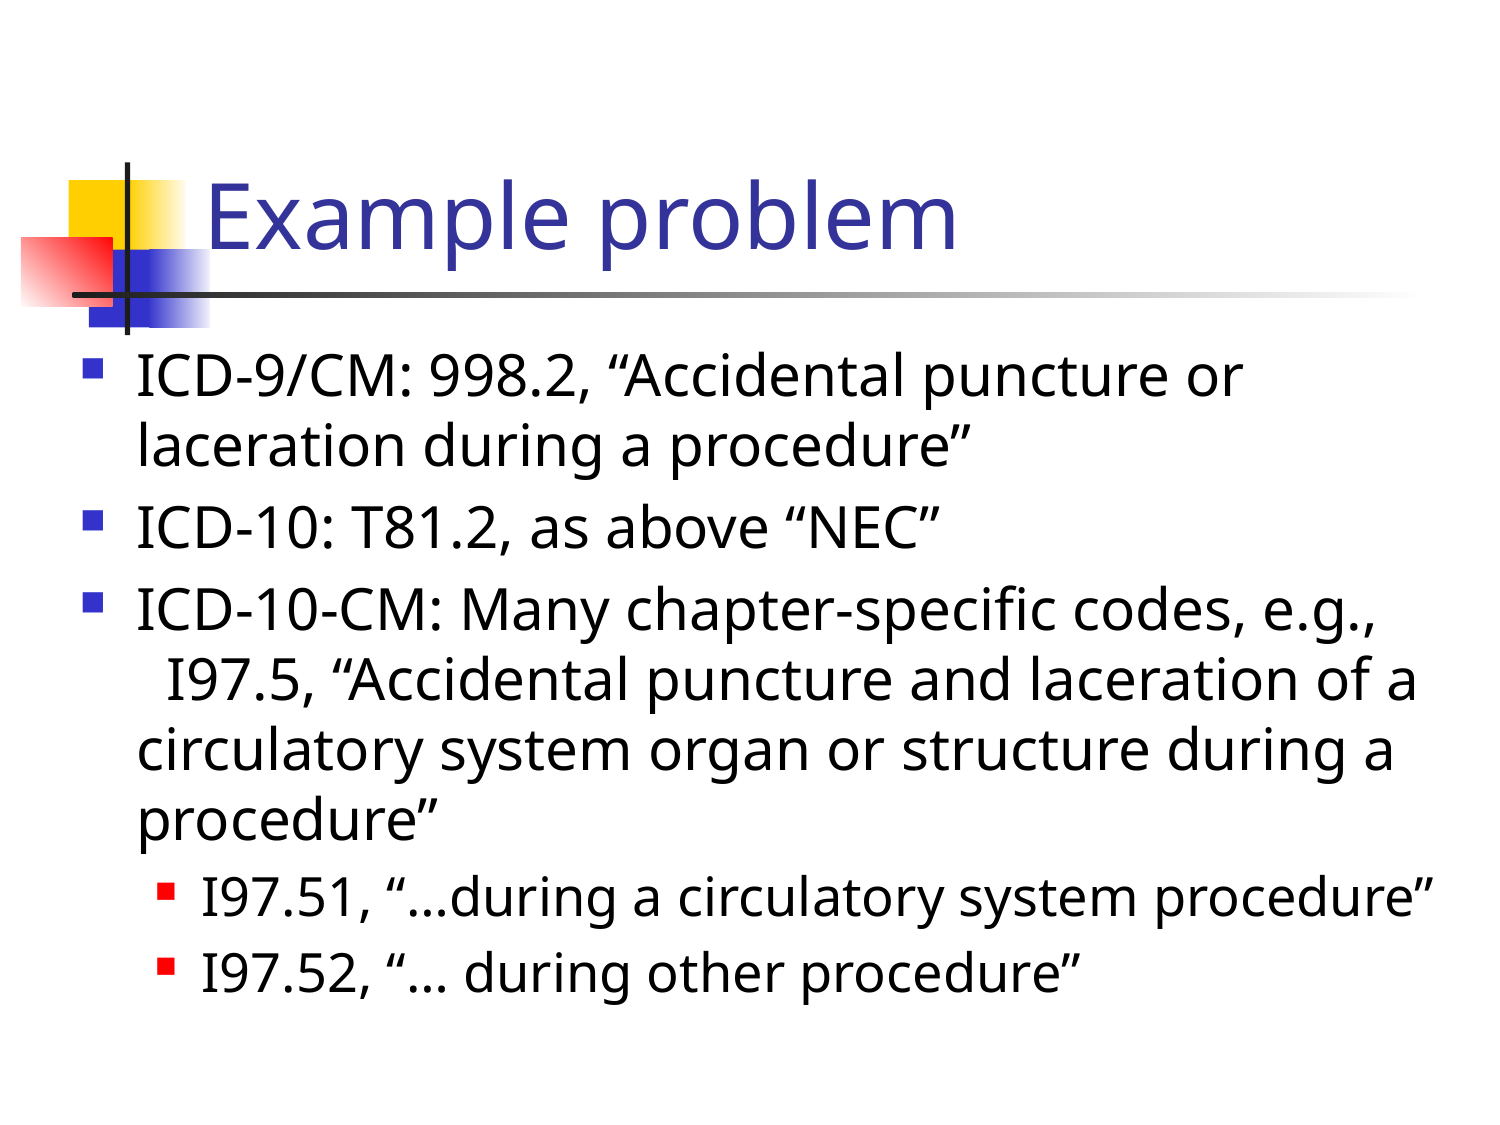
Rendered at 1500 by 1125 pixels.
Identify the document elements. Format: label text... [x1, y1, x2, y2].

title Example problem [188, 35, 1468, 275]
list ICD-9/CM: 998.2, “Accidental puncture or laceration during a procedure” ICD-10: T81.2, as above “NEC” ICD-10-CM: Many chapter-specific codes, e.g., I97.5, “Accidental puncture and laceration of a circulatory system organ or structure during a procedure” I97.51, “…during a circulatory system procedure” I97.52, “… during other procedure” [64, 331, 1469, 1047]
